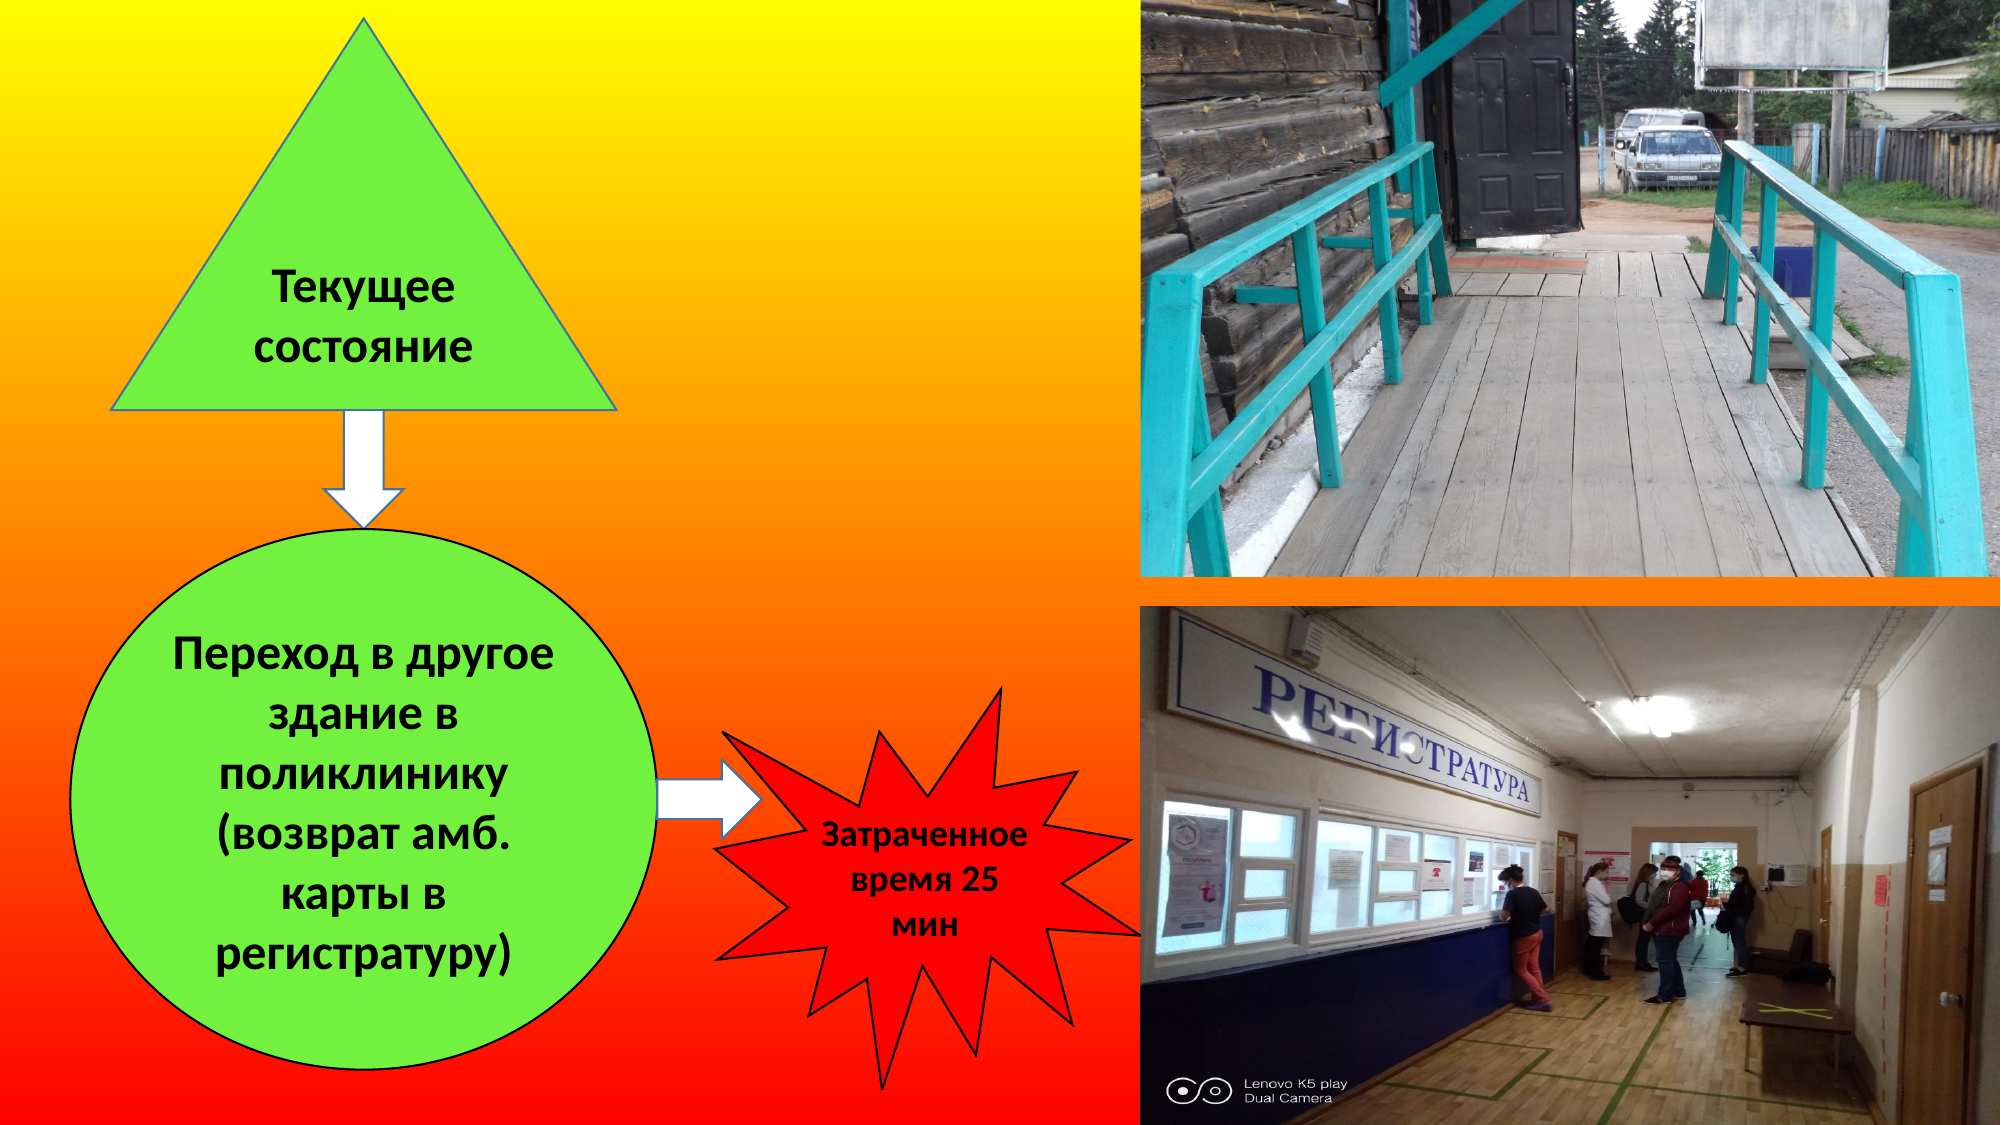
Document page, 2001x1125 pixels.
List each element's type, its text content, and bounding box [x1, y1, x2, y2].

text_box Переход в другое здание в поликлинику (возврат амб. карты в регистратуру) [69, 528, 658, 1071]
picture [1140, 0, 2000, 577]
picture [1140, 606, 2000, 1125]
text_box Затраченное время 25 мин [712, 685, 1140, 1091]
text_box Текущее состояние [108, 16, 619, 412]
text_box [656, 757, 764, 842]
text_box [321, 409, 406, 528]
